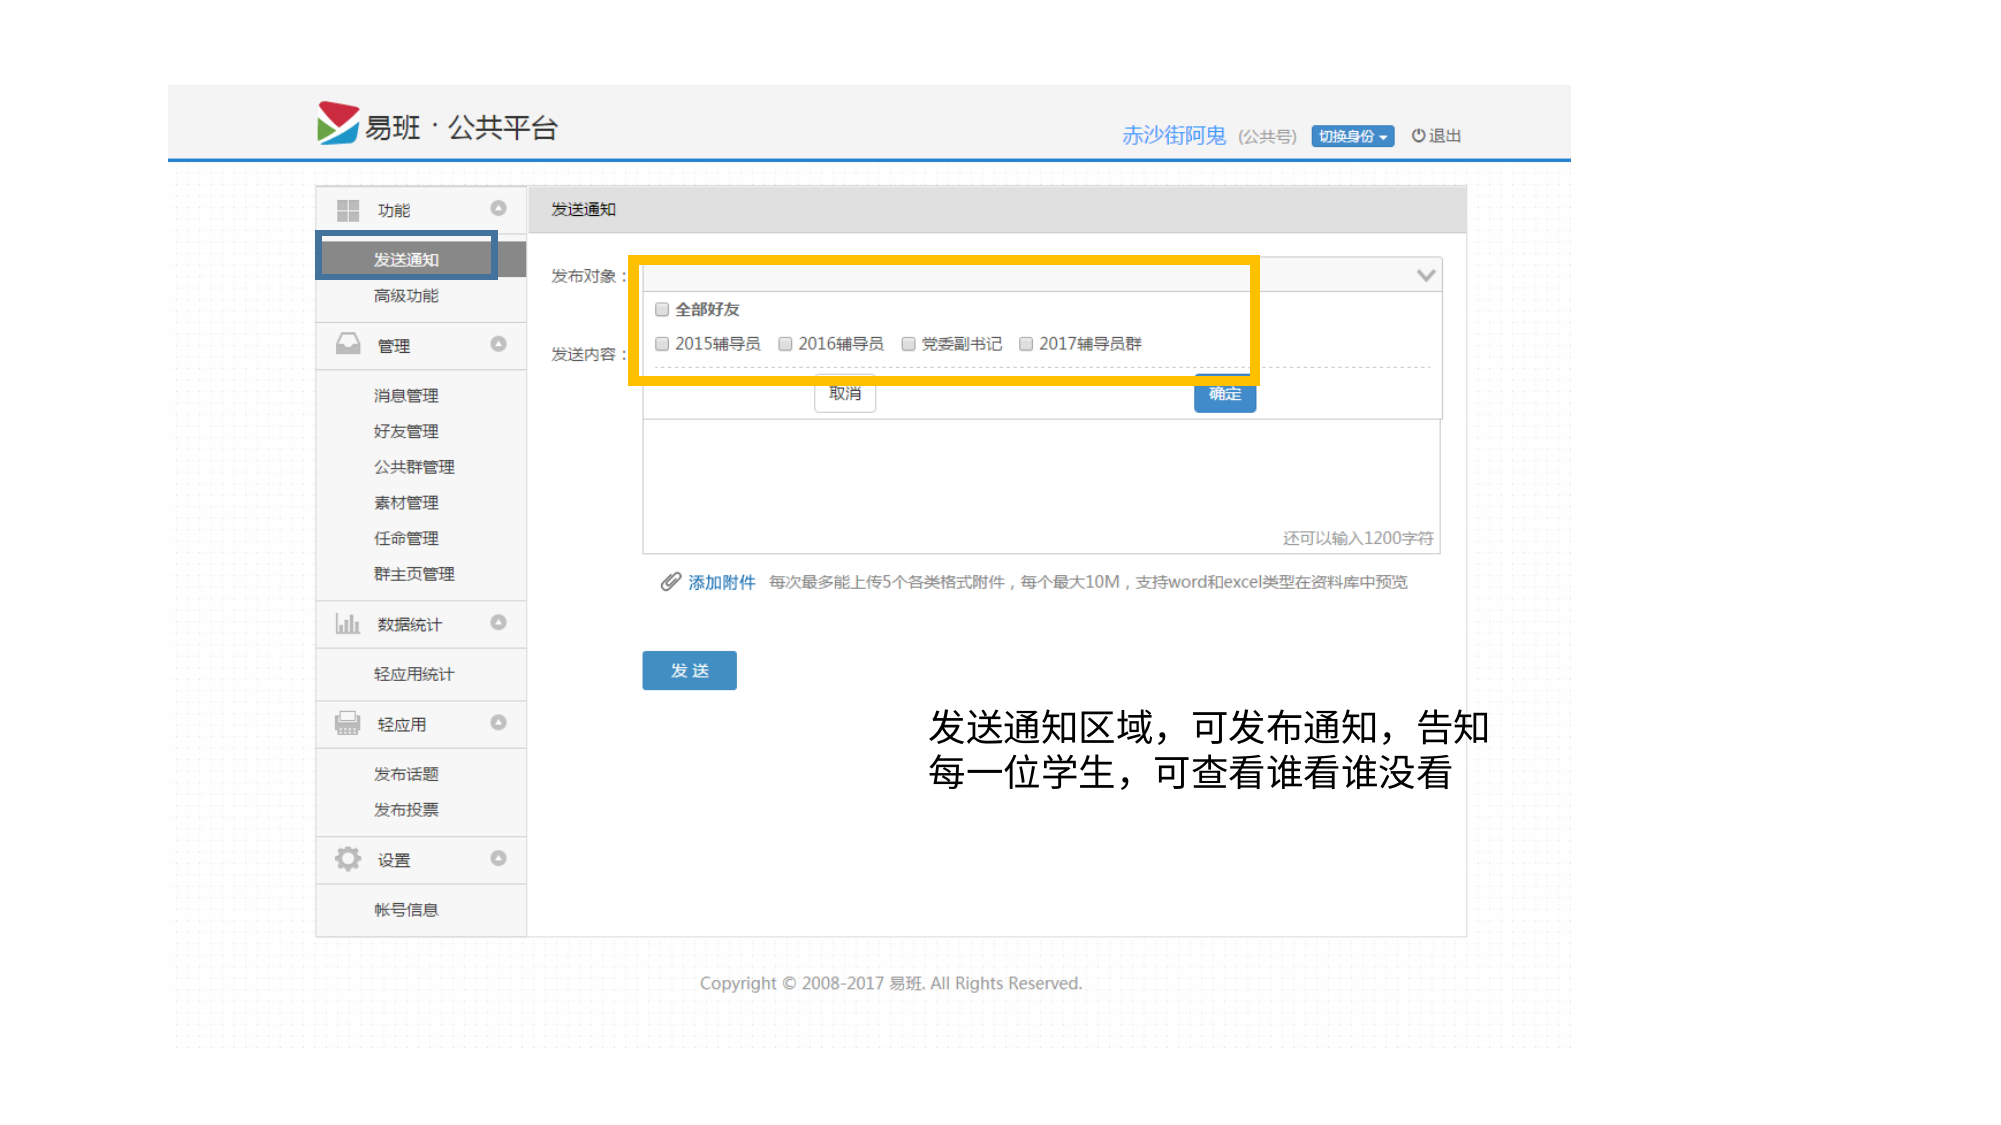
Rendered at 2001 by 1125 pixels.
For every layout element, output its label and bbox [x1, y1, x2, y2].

list [168, 85, 1571, 1049]
